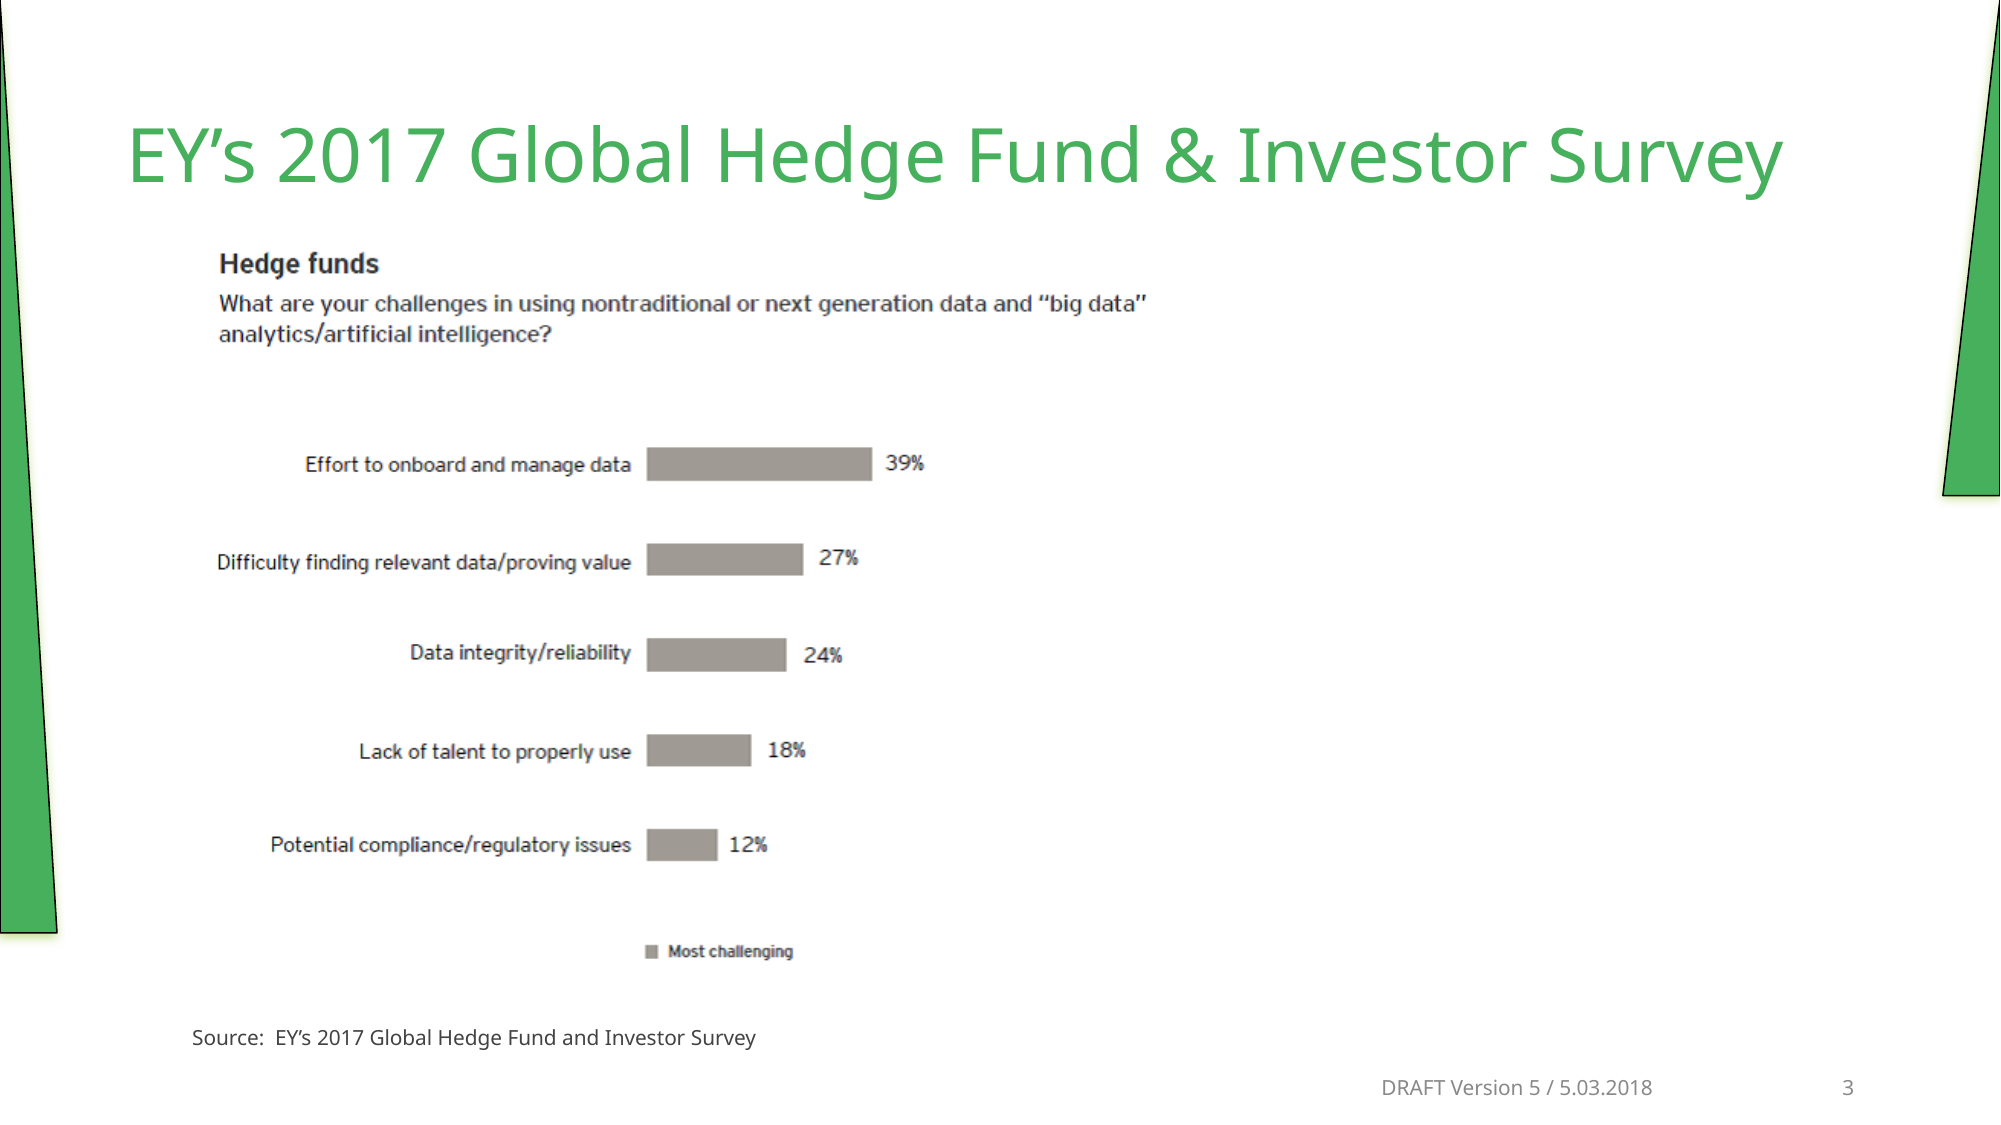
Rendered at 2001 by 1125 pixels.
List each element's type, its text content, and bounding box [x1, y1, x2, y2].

title EY’s 2017 Global Hedge Fund & Investor Survey [111, 99, 1963, 317]
text_box [1942, 0, 2000, 496]
text_box DRAFT Version 5 / 5.03.2018 3 [0, 1067, 2000, 1108]
text_box Source: EY’s 2017 Global Hedge Fund and Investor Survey [176, 1016, 1553, 1058]
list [190, 240, 1199, 1018]
text_box [0, 0, 57, 933]
